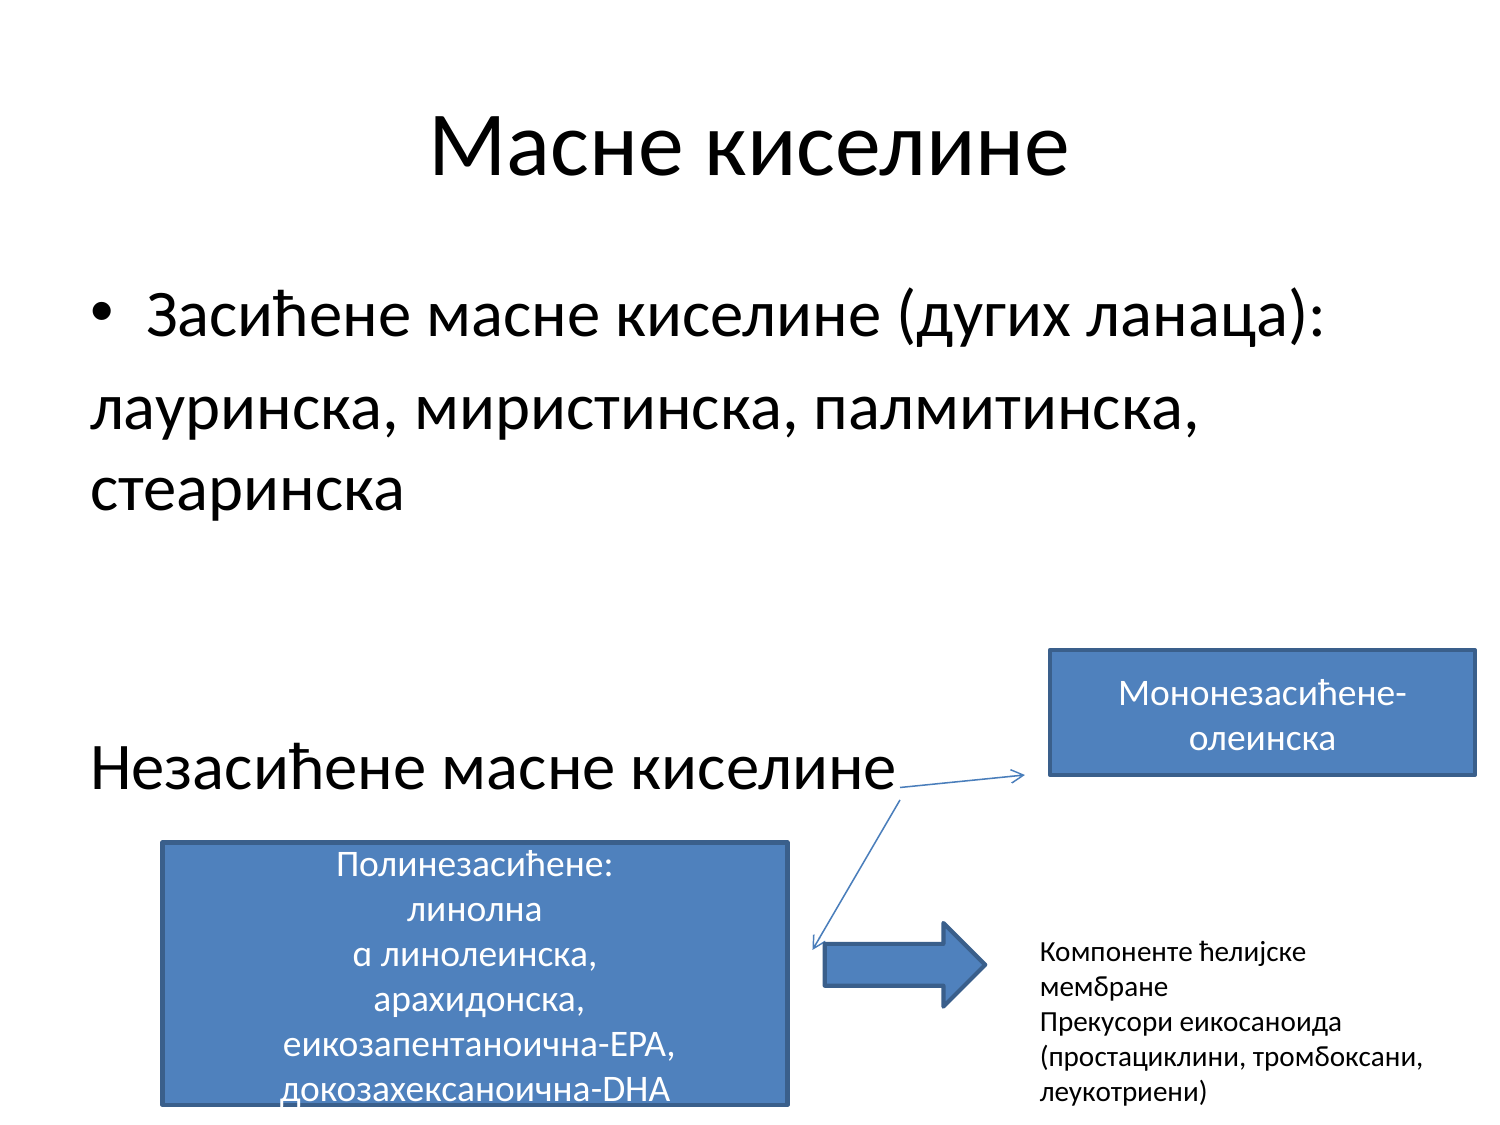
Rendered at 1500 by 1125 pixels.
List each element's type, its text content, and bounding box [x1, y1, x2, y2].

title Масне киселине [75, 45, 1425, 233]
text_box Полинезасићене: линолна ɑ линолеинска, арахидонска, еикозапентаноична-EPA, докозахексаноична-DHA [160, 840, 790, 1107]
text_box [899, 774, 1026, 788]
text_box [822, 921, 988, 1009]
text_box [812, 799, 901, 951]
text_box Мононезасићене-олеинска [1048, 648, 1477, 777]
list Засићене масне киселине (дугих ланаца): лауринска, миристинска, палмитинска, стеаринска Незасићене масне киселине [75, 262, 1425, 1005]
text_box Компоненте ћелијске мембране Прекусори еикосаноида (простациклини, тромбоксани, леукотриени) [1025, 924, 1450, 1115]
